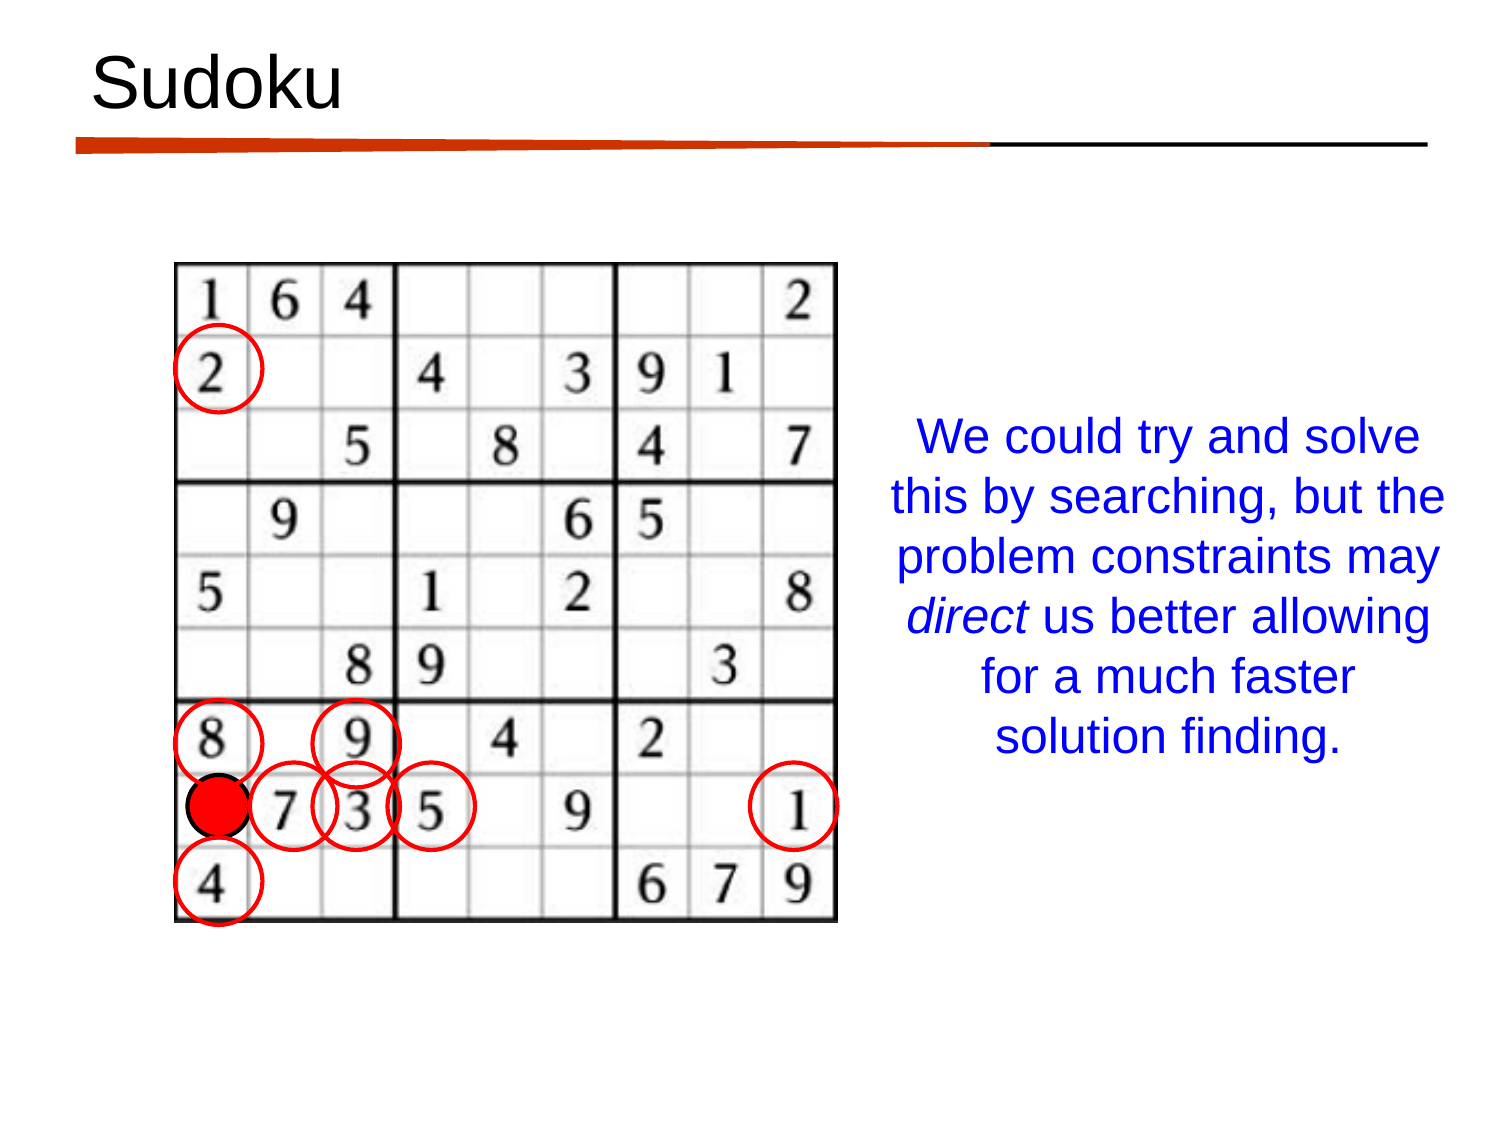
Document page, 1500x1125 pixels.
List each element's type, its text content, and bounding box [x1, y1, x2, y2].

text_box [174, 262, 838, 924]
title Sudoku [74, 24, 1426, 133]
text_box We could try and solve this by searching, but the problem constraints may direct us better allowing for a much faster solution finding. [874, 396, 1463, 771]
